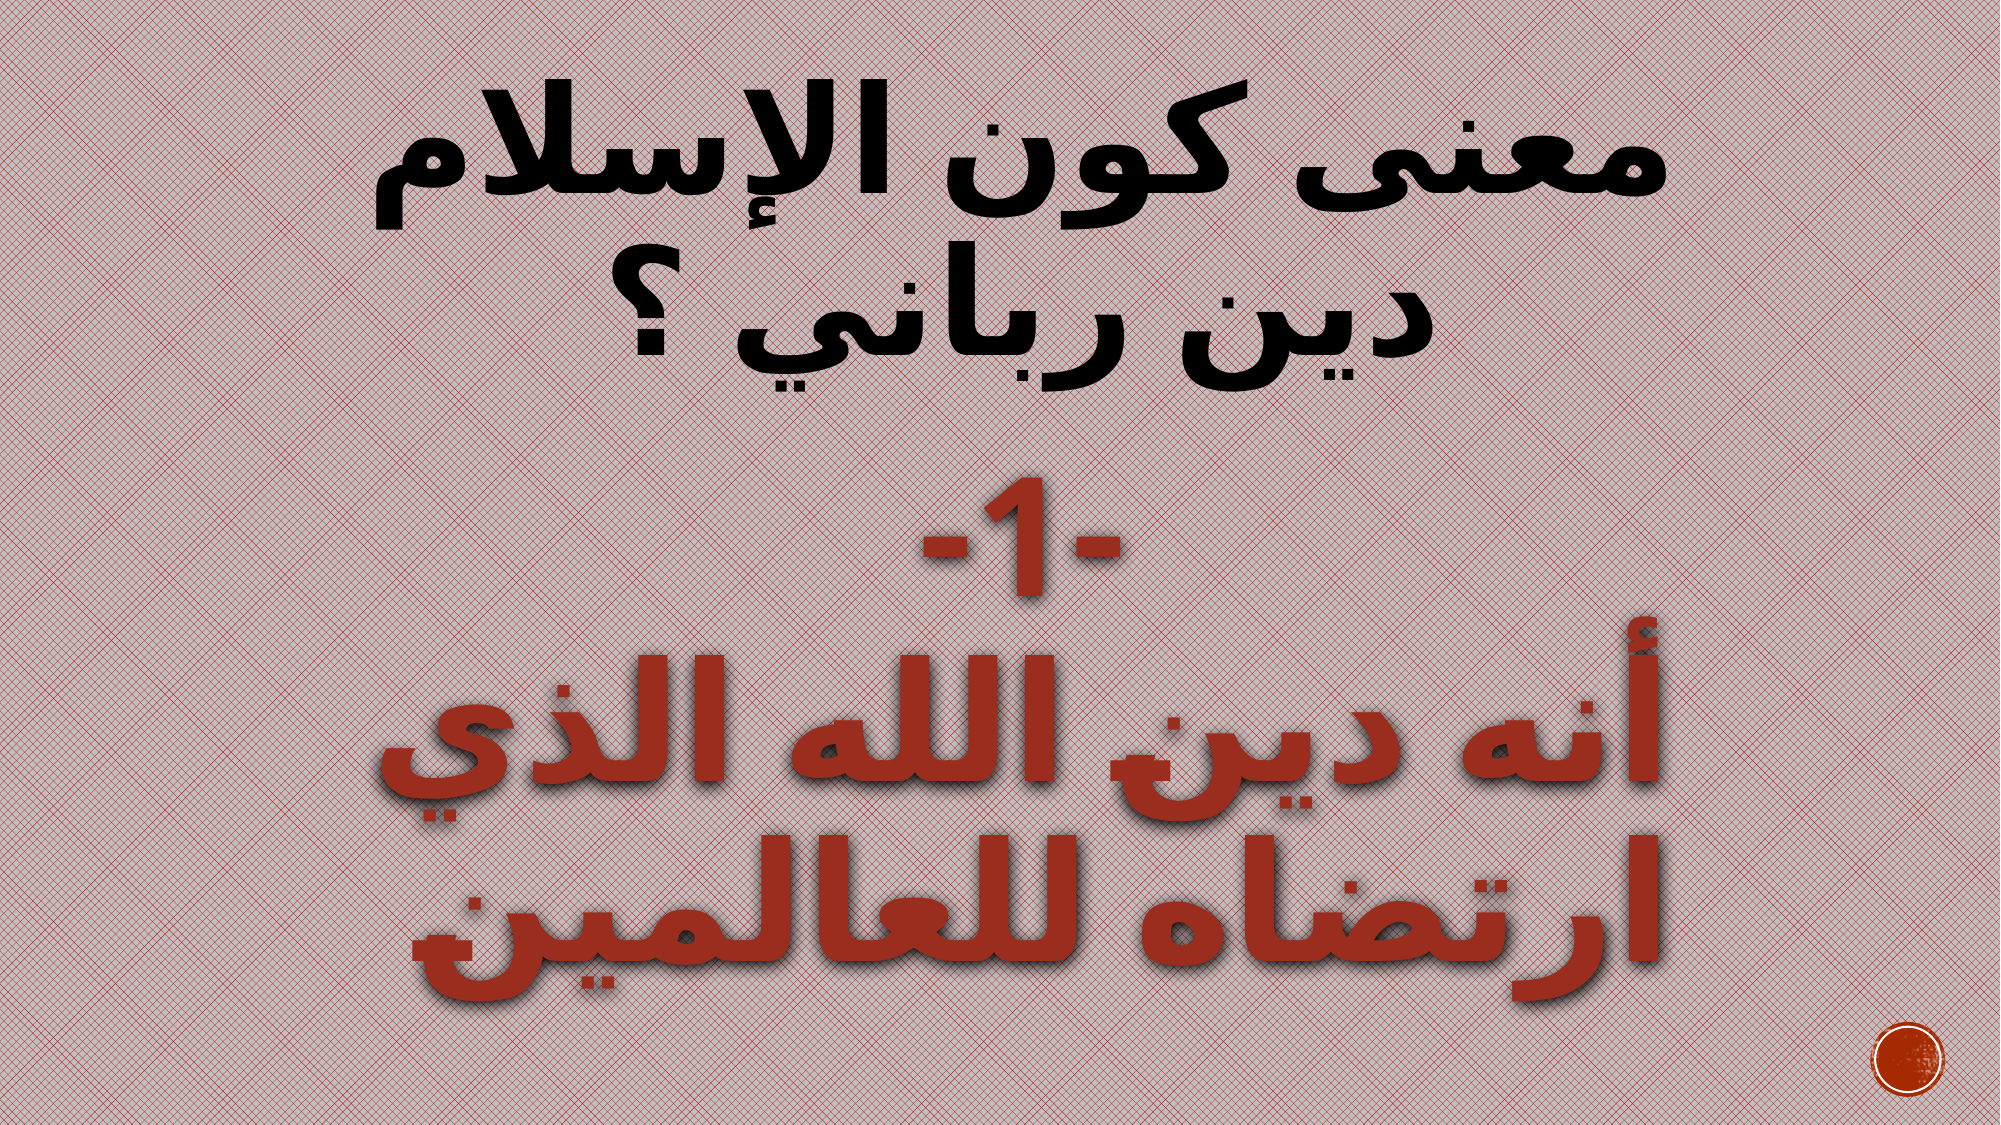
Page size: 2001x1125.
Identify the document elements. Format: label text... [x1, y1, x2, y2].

list -1- أنه دين الله الذي ارتضاه للعالمين [199, 373, 1846, 1018]
title معنى كون الإسلام دين رباني ؟ [232, 44, 1813, 360]
